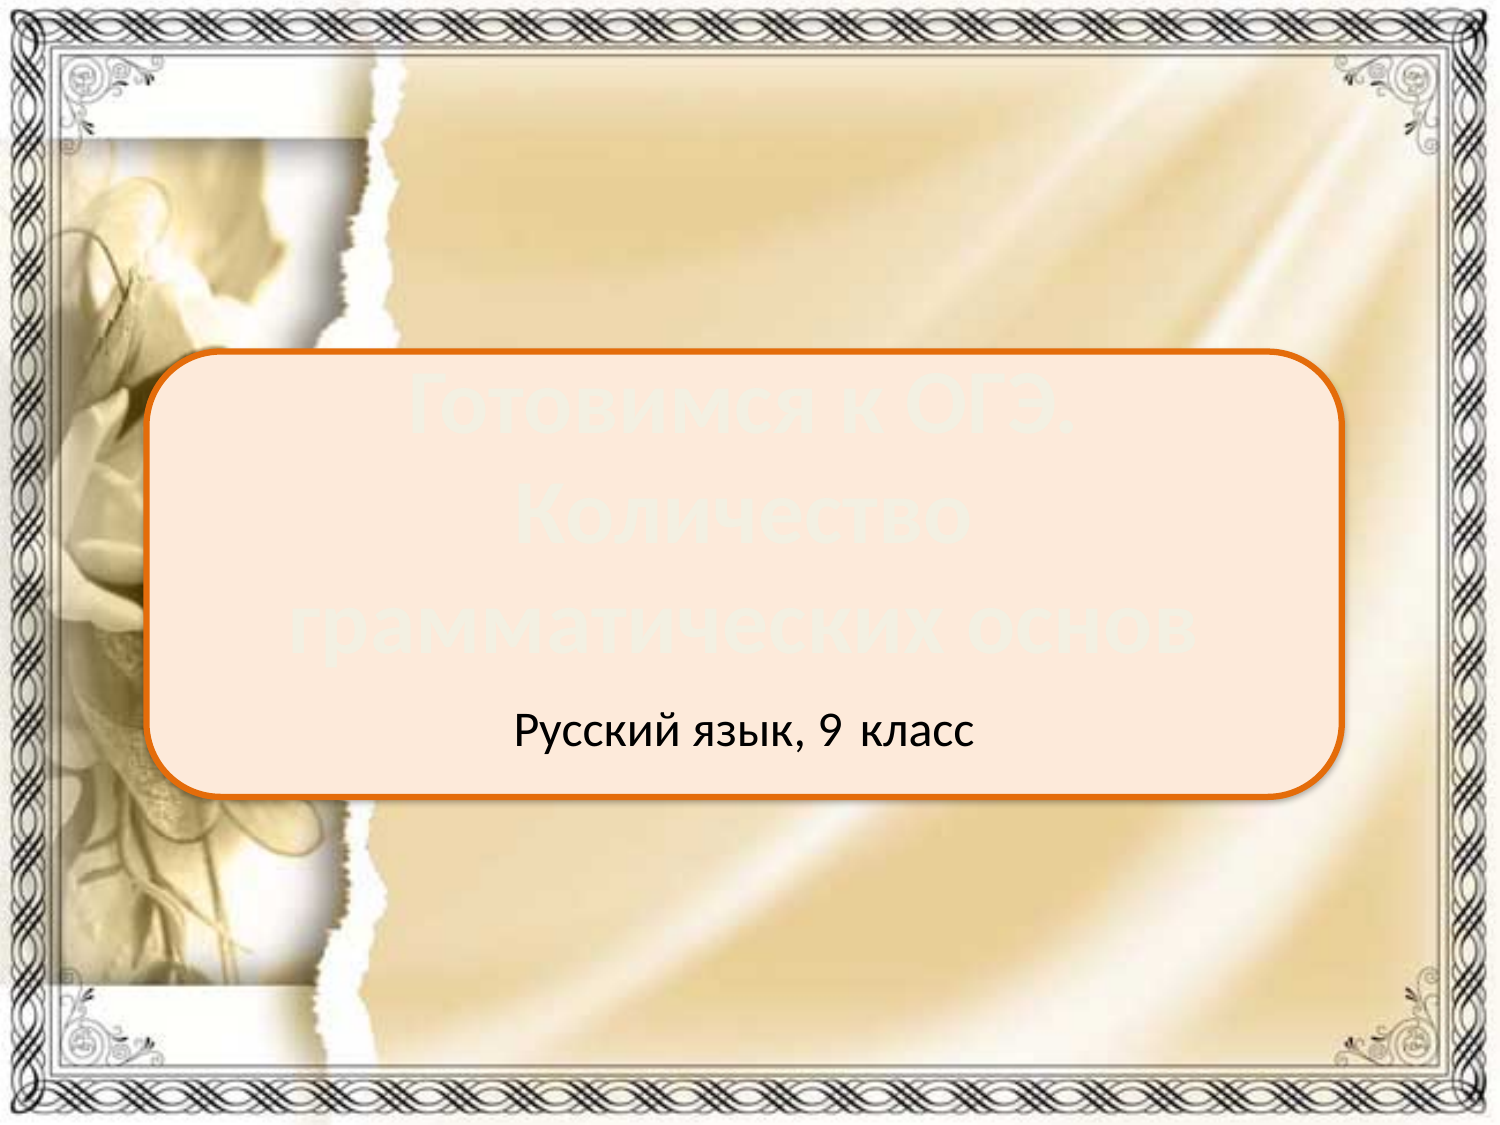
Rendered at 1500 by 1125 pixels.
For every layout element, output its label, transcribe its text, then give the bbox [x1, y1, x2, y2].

picture [0, 0, 1500, 1125]
text_box Готовимся к ОГЭ. Количество грамматических основ Русский язык, 9 класс [144, 349, 1344, 799]
